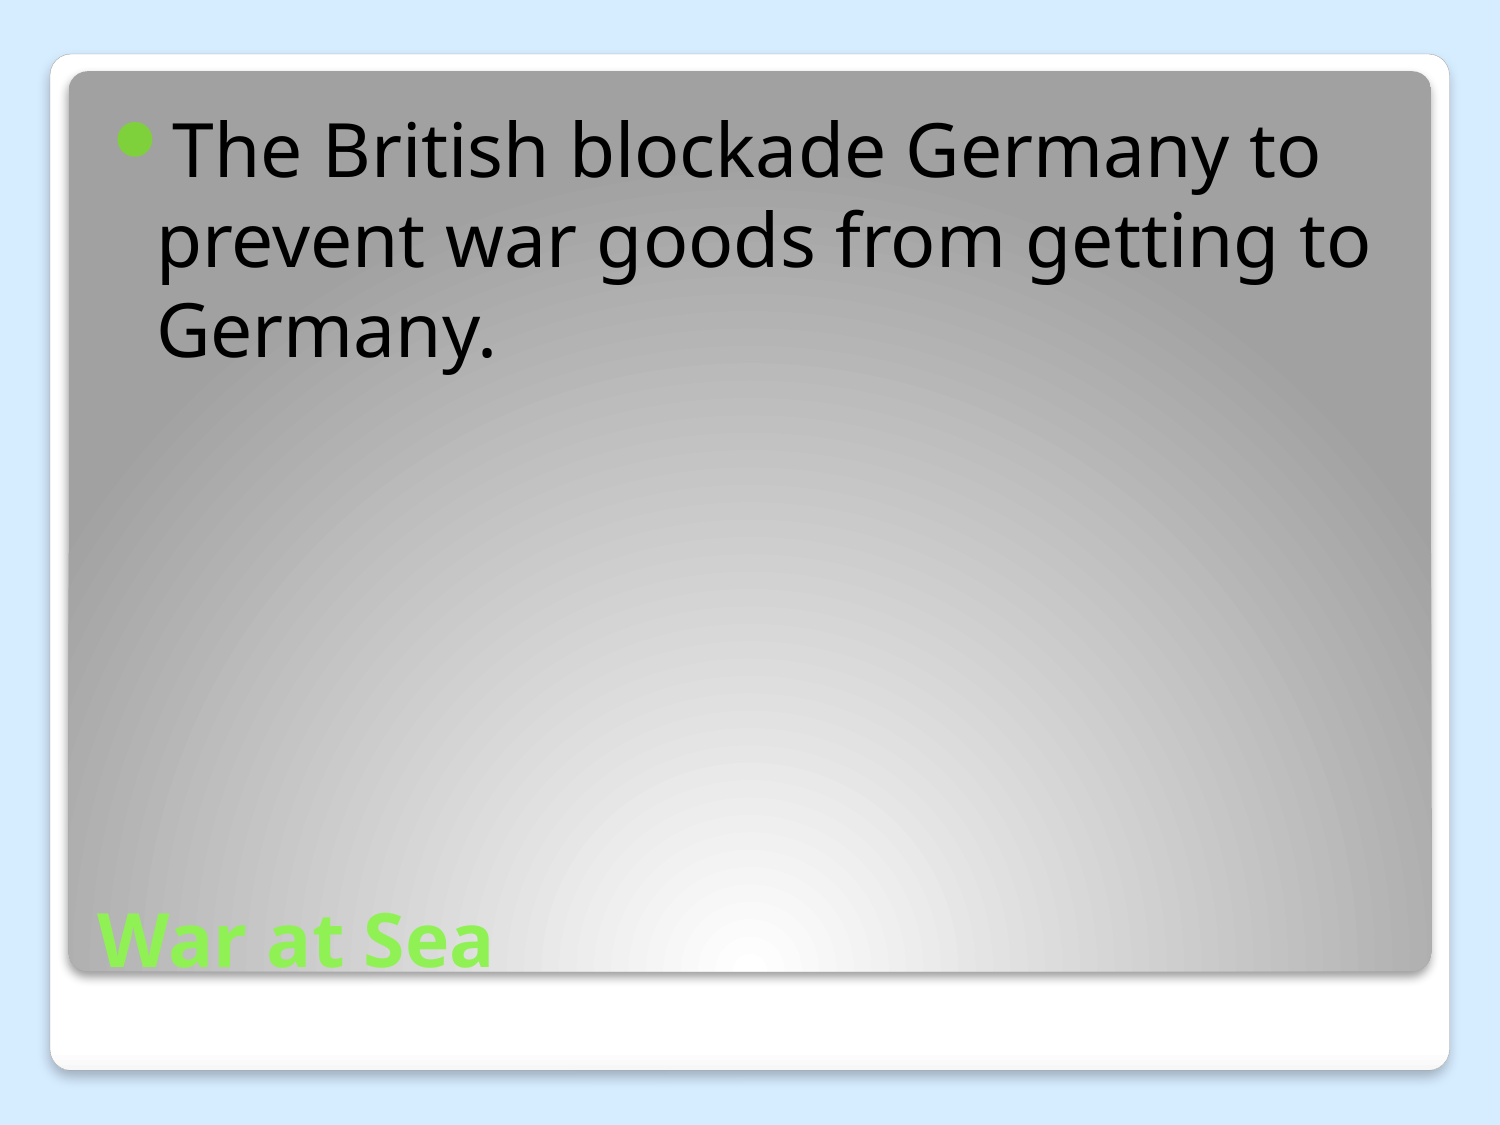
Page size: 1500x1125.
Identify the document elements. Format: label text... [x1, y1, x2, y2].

title War at Sea [82, 817, 1425, 990]
list The British blockade Germany to prevent war goods from getting to Germany. [82, 86, 1425, 774]
